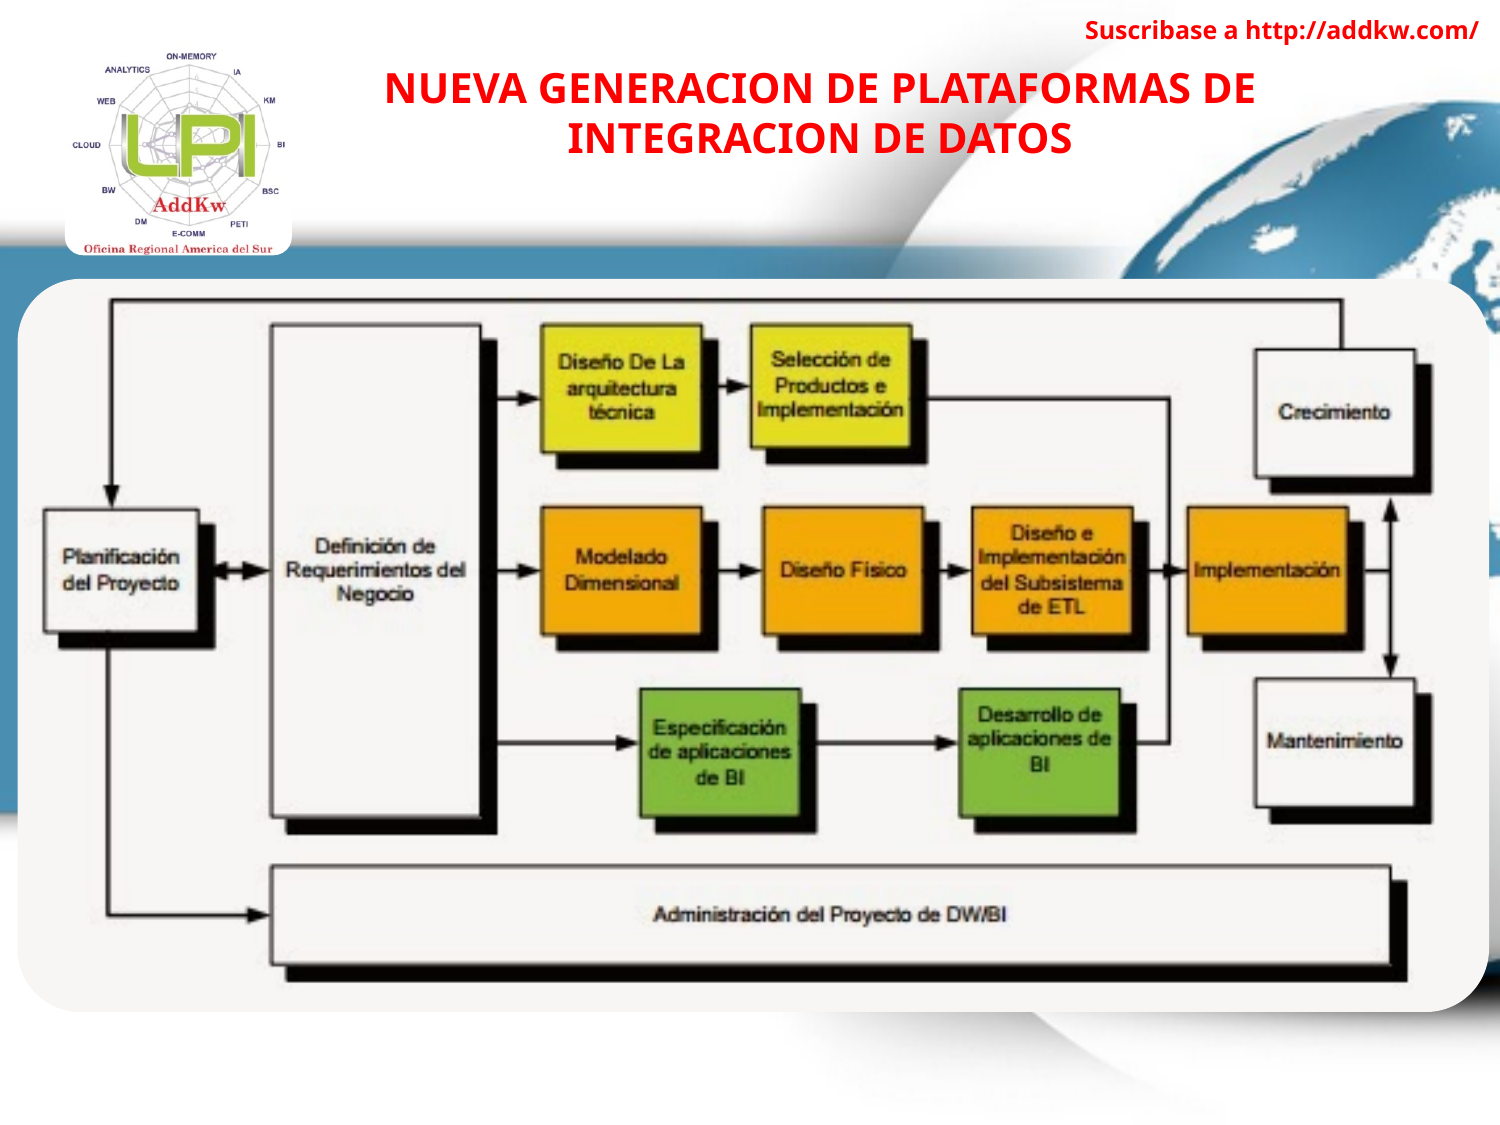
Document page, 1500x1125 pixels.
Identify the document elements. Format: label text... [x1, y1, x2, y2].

text_box Nueva generacion de plataformas de Integracion de datos [276, 54, 1364, 173]
text_box Suscribase a http://addkw.com/ [1070, 7, 1495, 52]
picture [0, 0, 1500, 1125]
